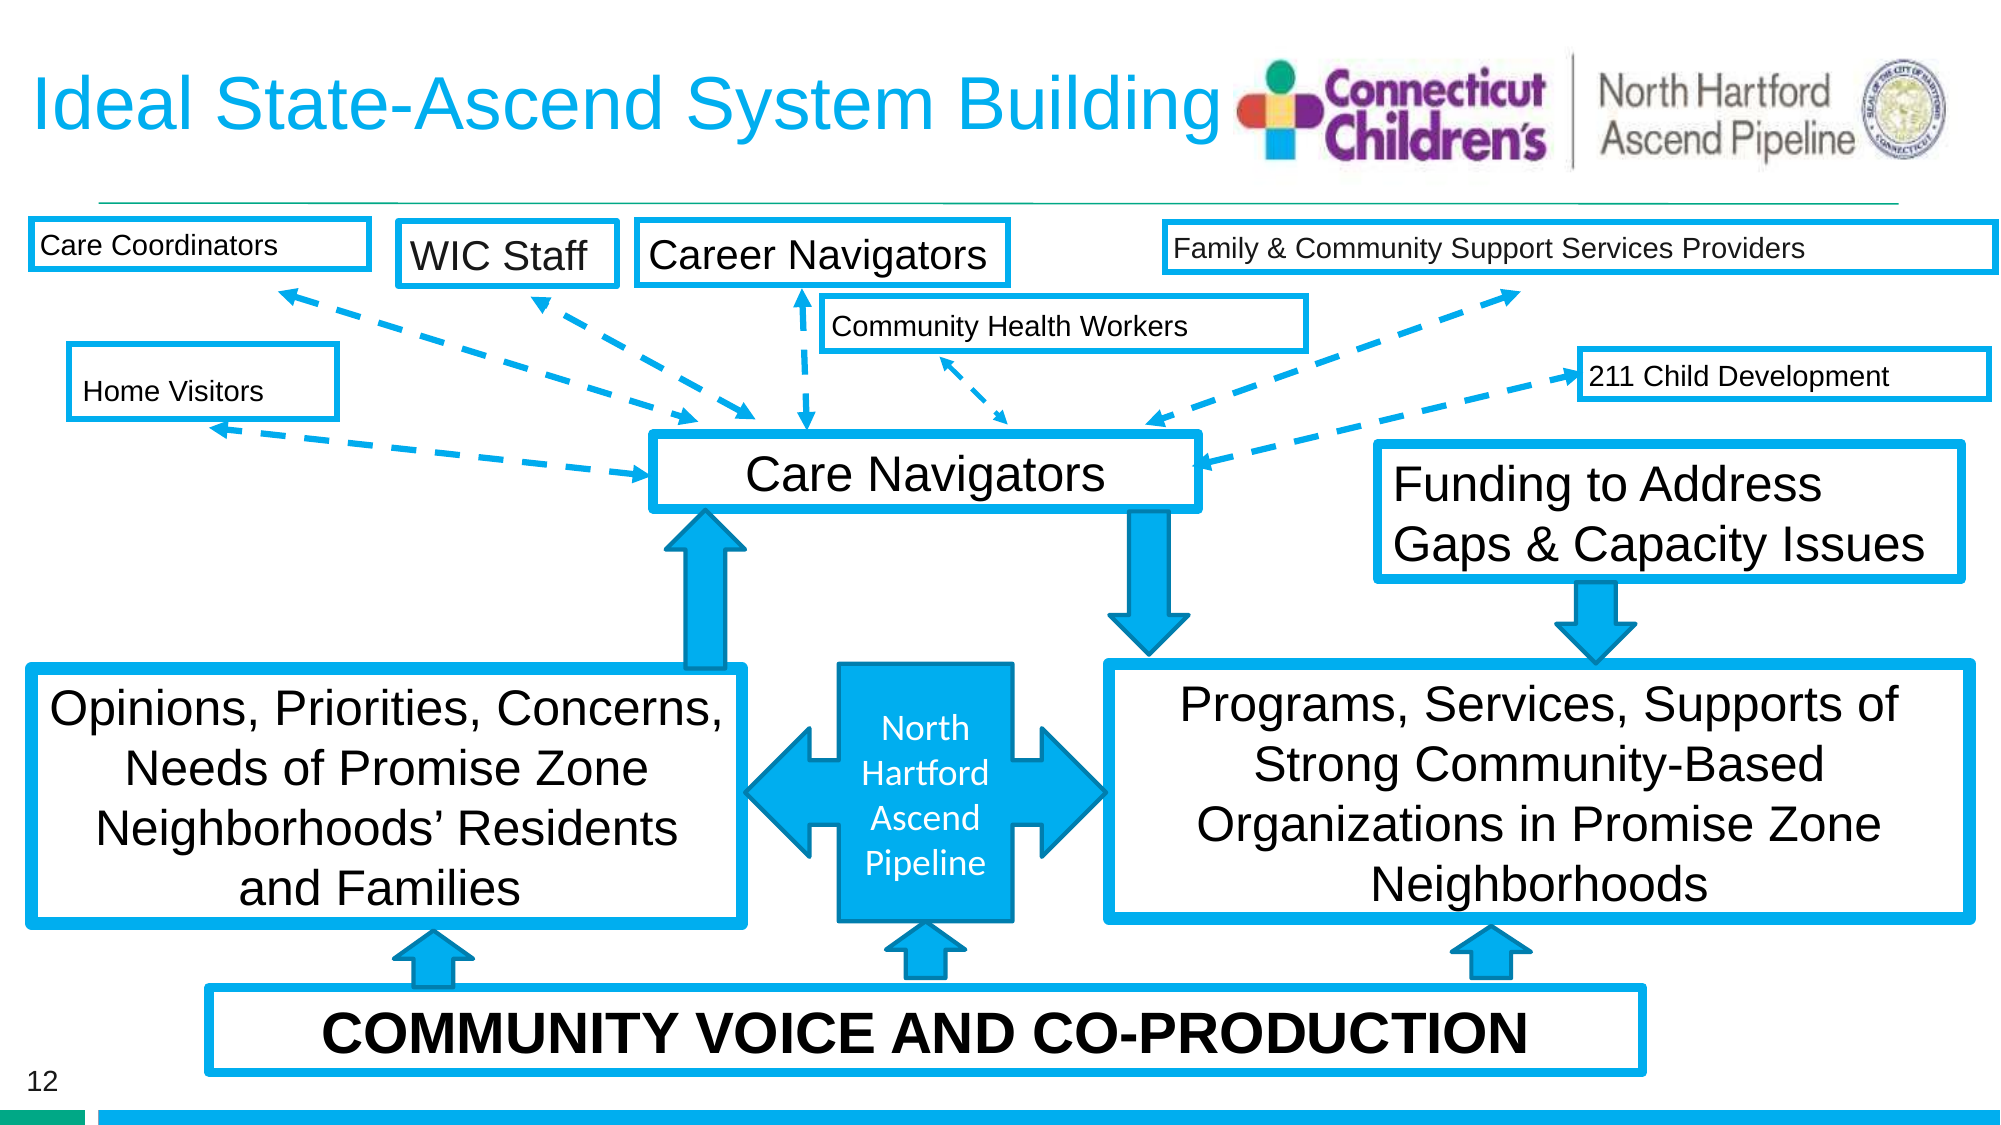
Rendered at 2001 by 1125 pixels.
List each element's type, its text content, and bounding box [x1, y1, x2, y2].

text_box Programs, Services, Supports of Strong Community-Based Organizations in Promise Zone Neighborhoods [1109, 663, 1970, 919]
text_box [1109, 511, 1189, 655]
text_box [939, 356, 1008, 425]
text_box Opinions, Priorities, Concerns, Needs of Promise Zone Neighborhoods’ Residents and Families [31, 668, 742, 924]
text_box Community Health Workers [822, 295, 1139, 351]
text_box [885, 921, 966, 979]
text_box North Hartford Ascend Pipeline [745, 663, 1107, 922]
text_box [530, 296, 756, 420]
picture [1232, 34, 1970, 196]
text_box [1144, 291, 1522, 425]
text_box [277, 291, 699, 422]
title Ideal State-Ascend System Building [31, 23, 1559, 187]
text_box WIC Staff [398, 221, 617, 287]
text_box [801, 288, 808, 432]
text_box Care Navigators [653, 433, 1199, 509]
text_box Funding to Address Gaps & Capacity Issues [1377, 444, 1962, 580]
text_box [1556, 582, 1636, 664]
text_box 211 Child Development [1580, 349, 1989, 400]
text_box [393, 930, 474, 988]
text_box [1191, 372, 1584, 467]
text_box [1451, 925, 1532, 979]
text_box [208, 427, 652, 477]
text_box Care Coordinators [31, 219, 370, 269]
text_box [665, 509, 746, 669]
slide_number 12 [0, 1050, 85, 1110]
text_box Family & Community Support Services Providers [1164, 222, 1996, 273]
text_box COMMUNITY VOICE AND CO-PRODUCTION [208, 987, 1643, 1073]
text_box Career Navigators [636, 220, 1008, 286]
text_box Home Visitors [68, 344, 272, 419]
